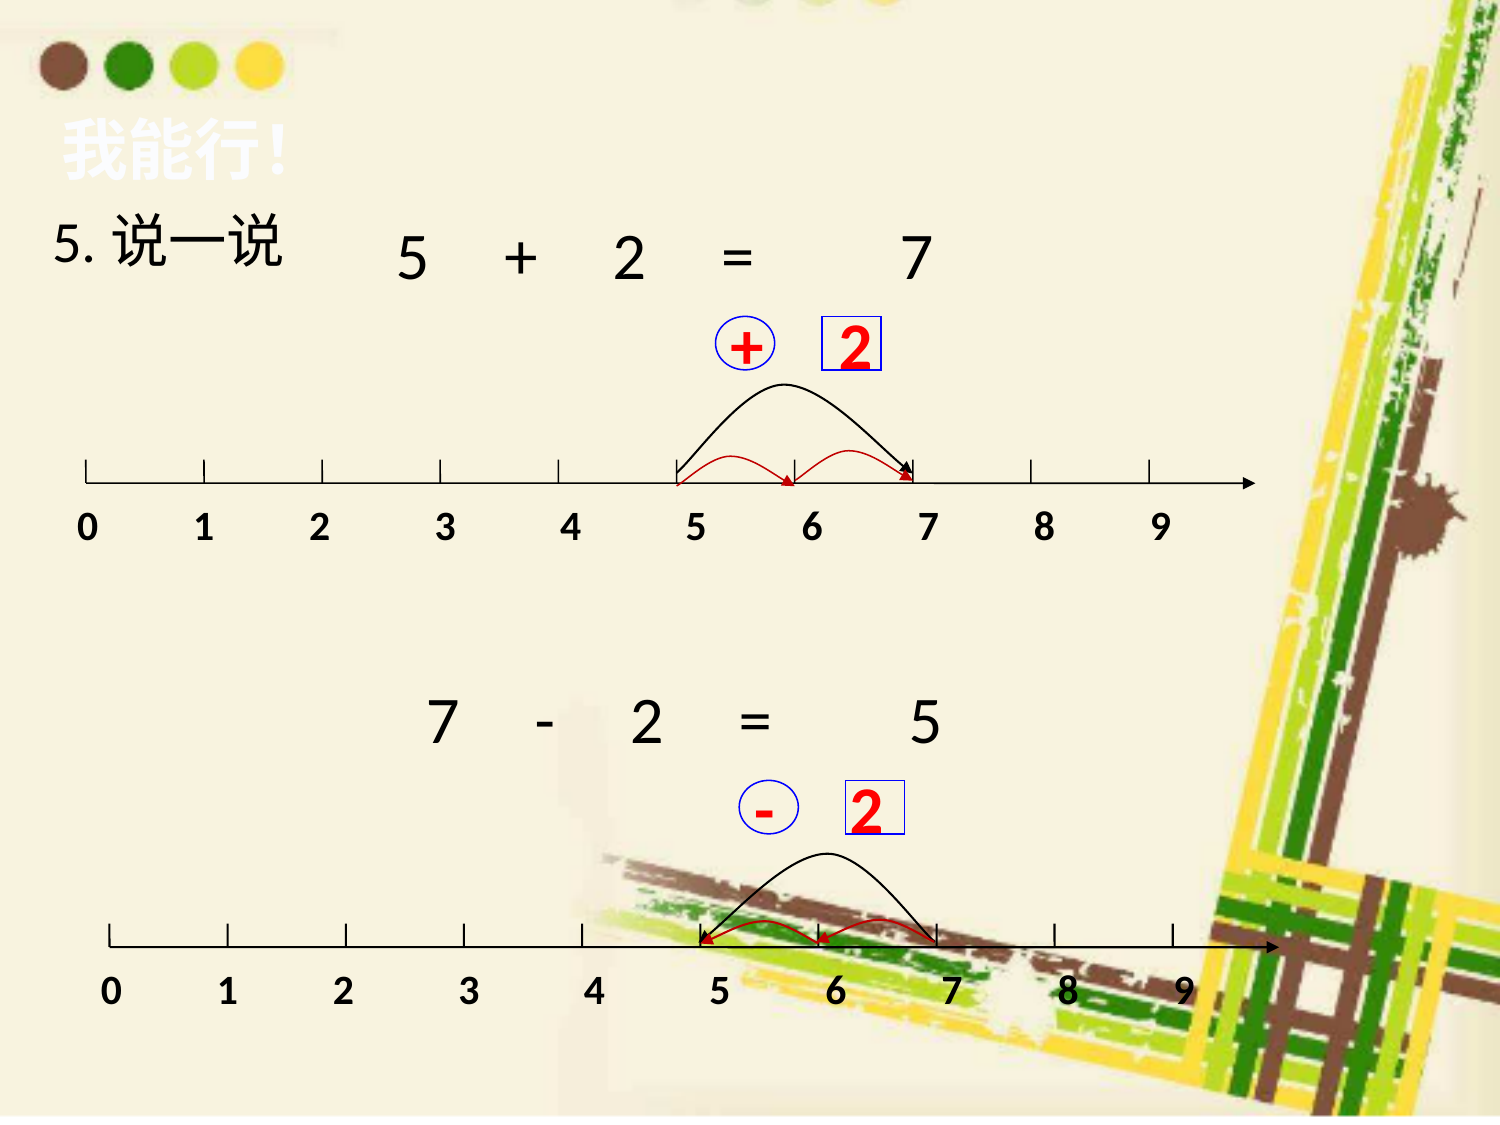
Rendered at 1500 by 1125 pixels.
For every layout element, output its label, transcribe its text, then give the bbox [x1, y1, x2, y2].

text_box [700, 920, 819, 945]
text_box 7 - 2 = [374, 669, 855, 764]
text_box 0 1 2 3 4 5 6 7 8 9 [62, 491, 1256, 557]
text_box [816, 918, 935, 943]
text_box 5 [855, 669, 996, 764]
text_box 5.说一说 [29, 196, 308, 281]
text_box [794, 449, 913, 482]
text_box [676, 455, 795, 487]
text_box [710, 854, 932, 940]
text_box 7 [846, 205, 987, 300]
text_box [1055, 941, 1280, 954]
text_box - 2 [739, 759, 1094, 854]
text_box + 2 [715, 295, 1070, 390]
text_box [1031, 477, 1256, 490]
text_box [698, 930, 708, 943]
picture [0, 0, 1500, 1125]
text_box 0 1 2 3 4 5 6 7 8 9 [86, 955, 1279, 1021]
text_box 我能行！ [20, 100, 369, 196]
text_box 5 + 2 = [350, 205, 846, 300]
text_box [676, 390, 913, 474]
